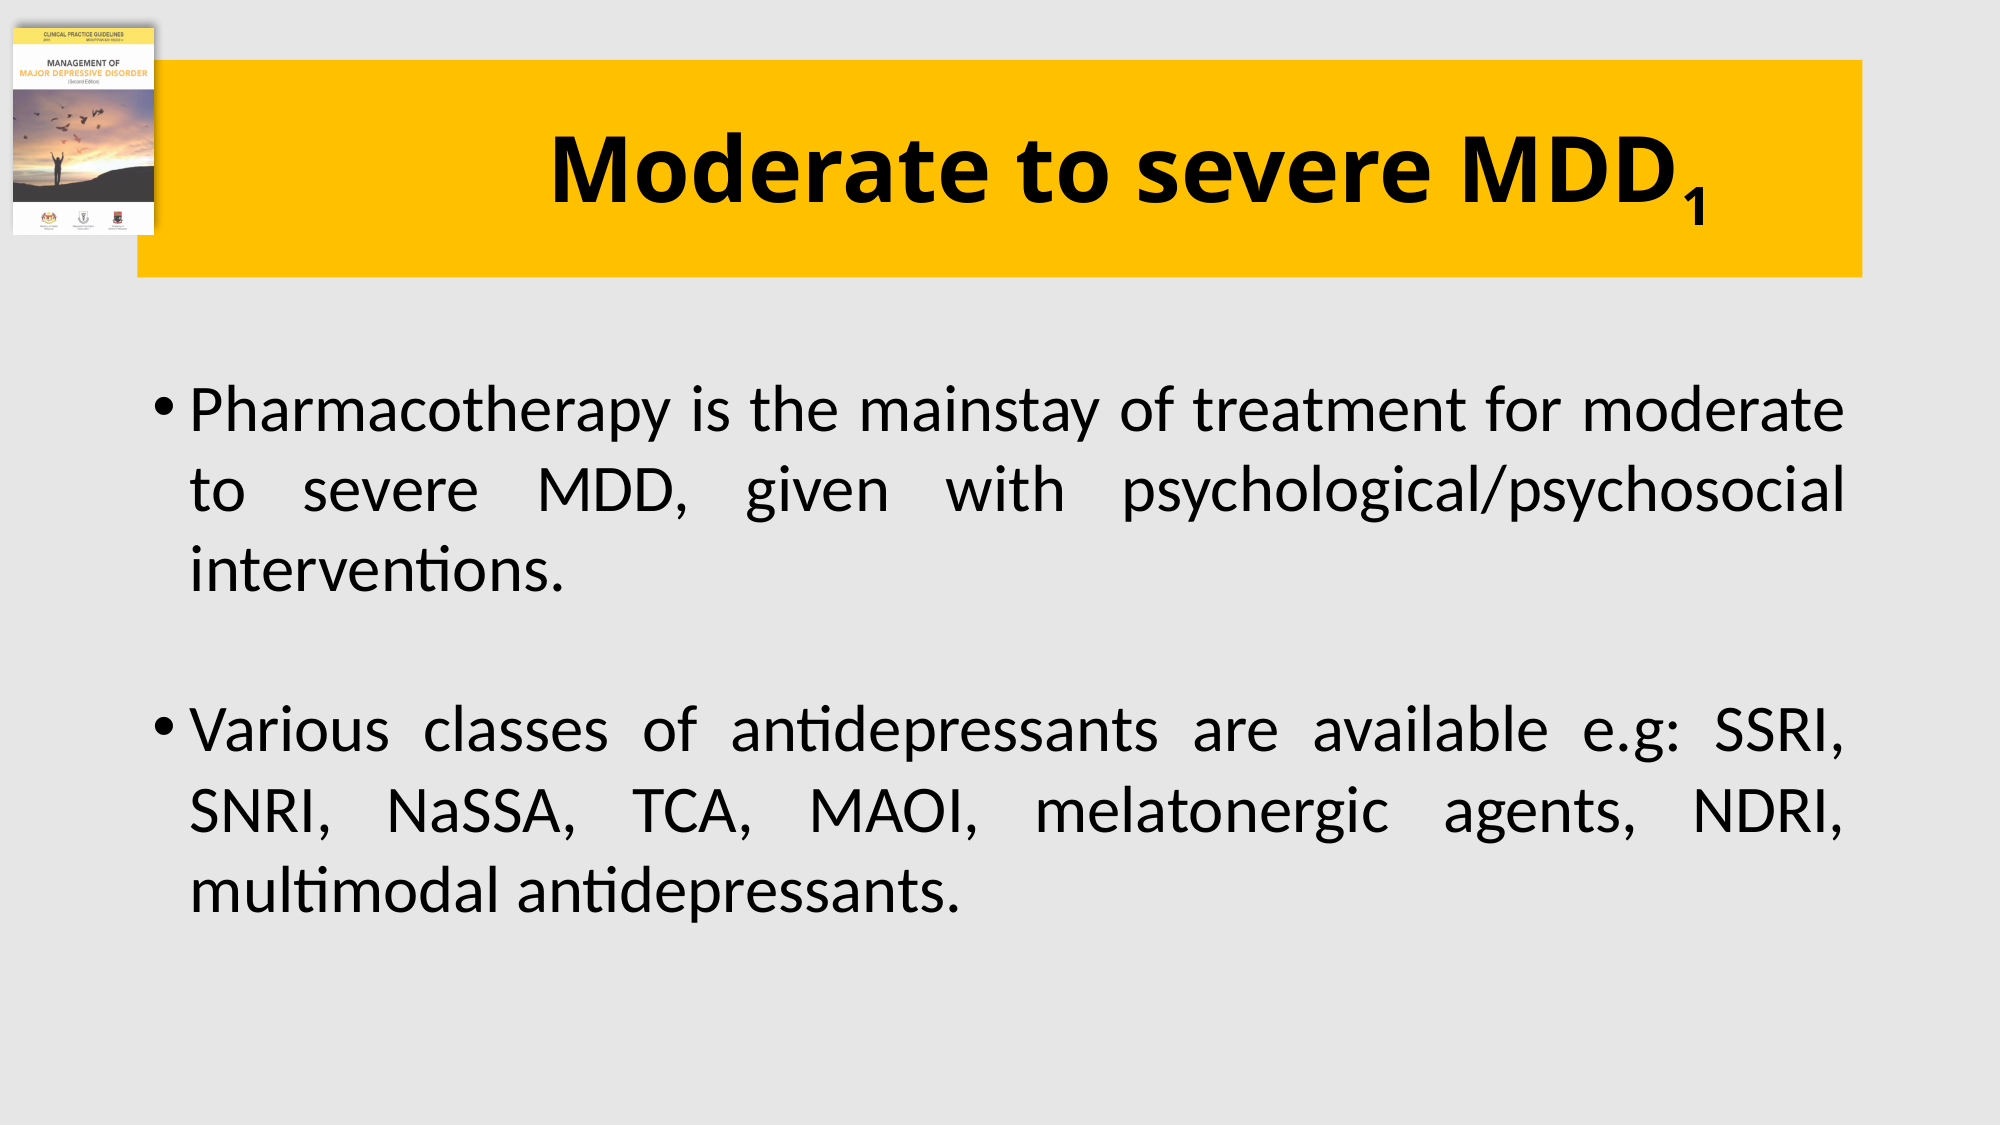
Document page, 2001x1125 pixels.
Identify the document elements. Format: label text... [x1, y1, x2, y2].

list Pharmacotherapy is the mainstay of treatment for moderate to severe MDD, given with psychological/psychosocial interventions. Various classes of antidepressants are available e.g: SSRI, SNRI, NaSSA, TCA, MAOI, melatonergic agents, NDRI, multimodal antidepressants. [137, 277, 1863, 952]
picture [13, 28, 154, 235]
title Moderate to severe MDD1 [137, 59, 1863, 277]
